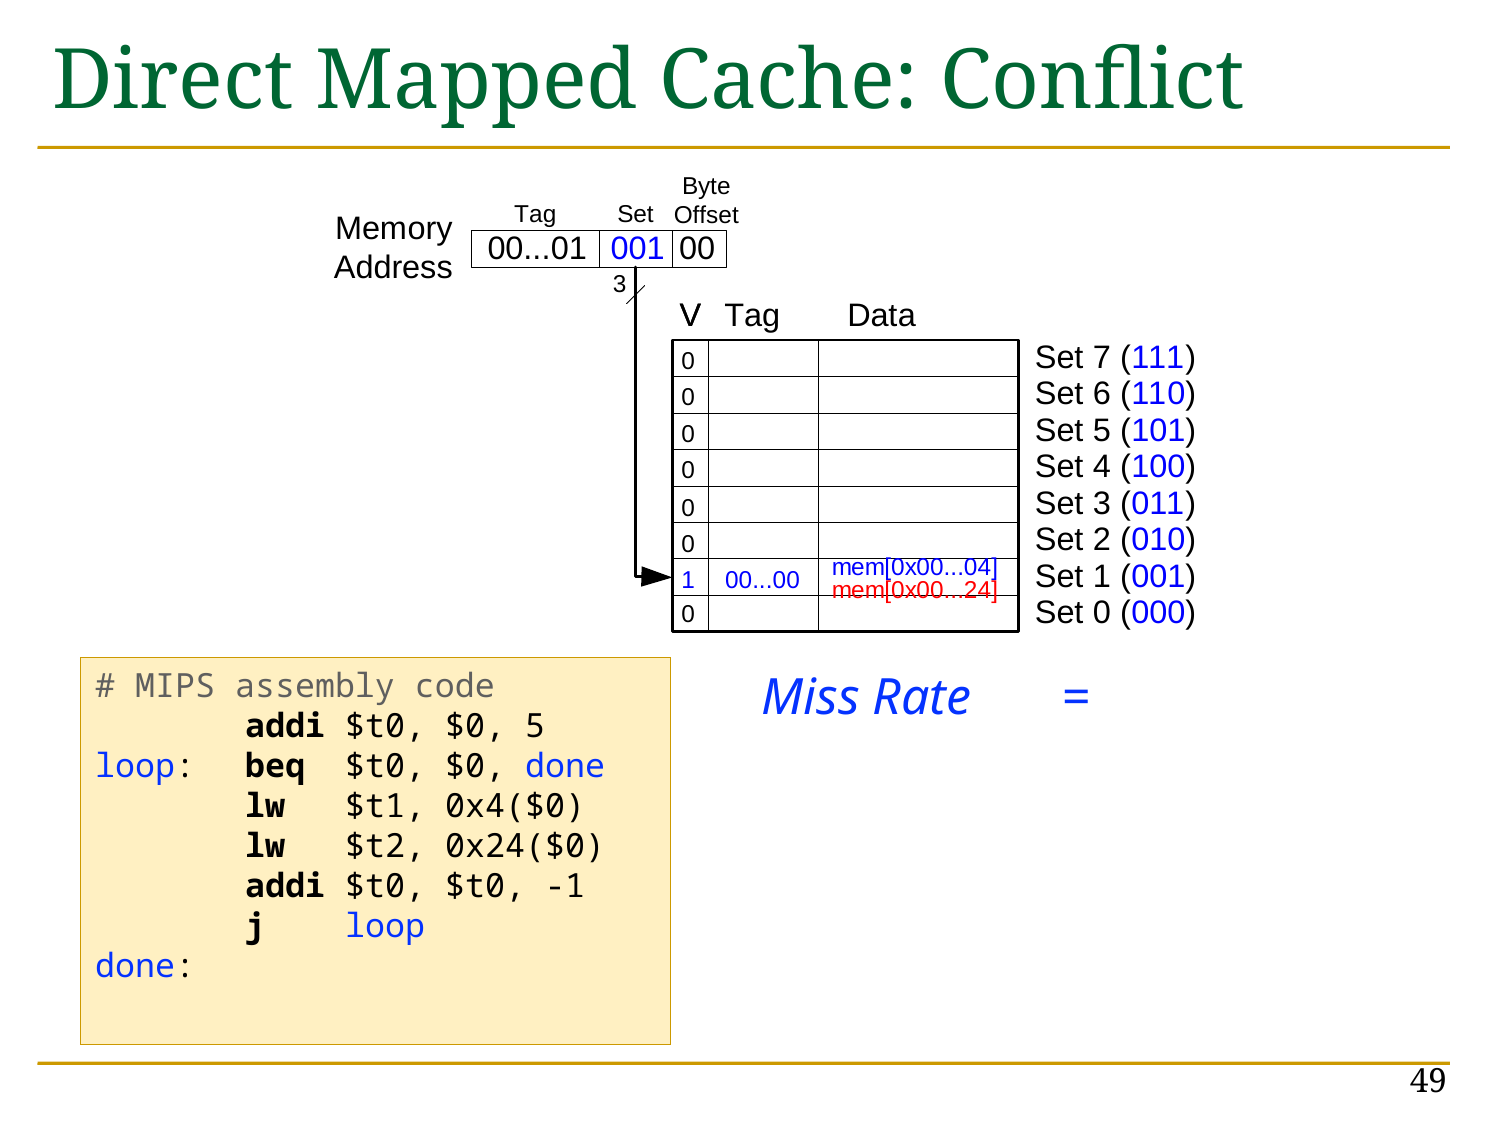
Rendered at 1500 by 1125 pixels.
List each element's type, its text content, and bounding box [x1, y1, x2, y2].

list # MIPS assembly code addi $t0, $0, 5 loop: beq $t0, $0, done lw $t1, 0x4($0) lw $t2, 0x24($0) addi $t0, $t0, -1 j loop done: [80, 657, 671, 1045]
title Direct Mapped Cache: Conflict [37, 0, 1385, 150]
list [307, 162, 1226, 643]
list Miss Rate = [746, 657, 1382, 1045]
text_box 49 [1111, 1036, 1462, 1112]
